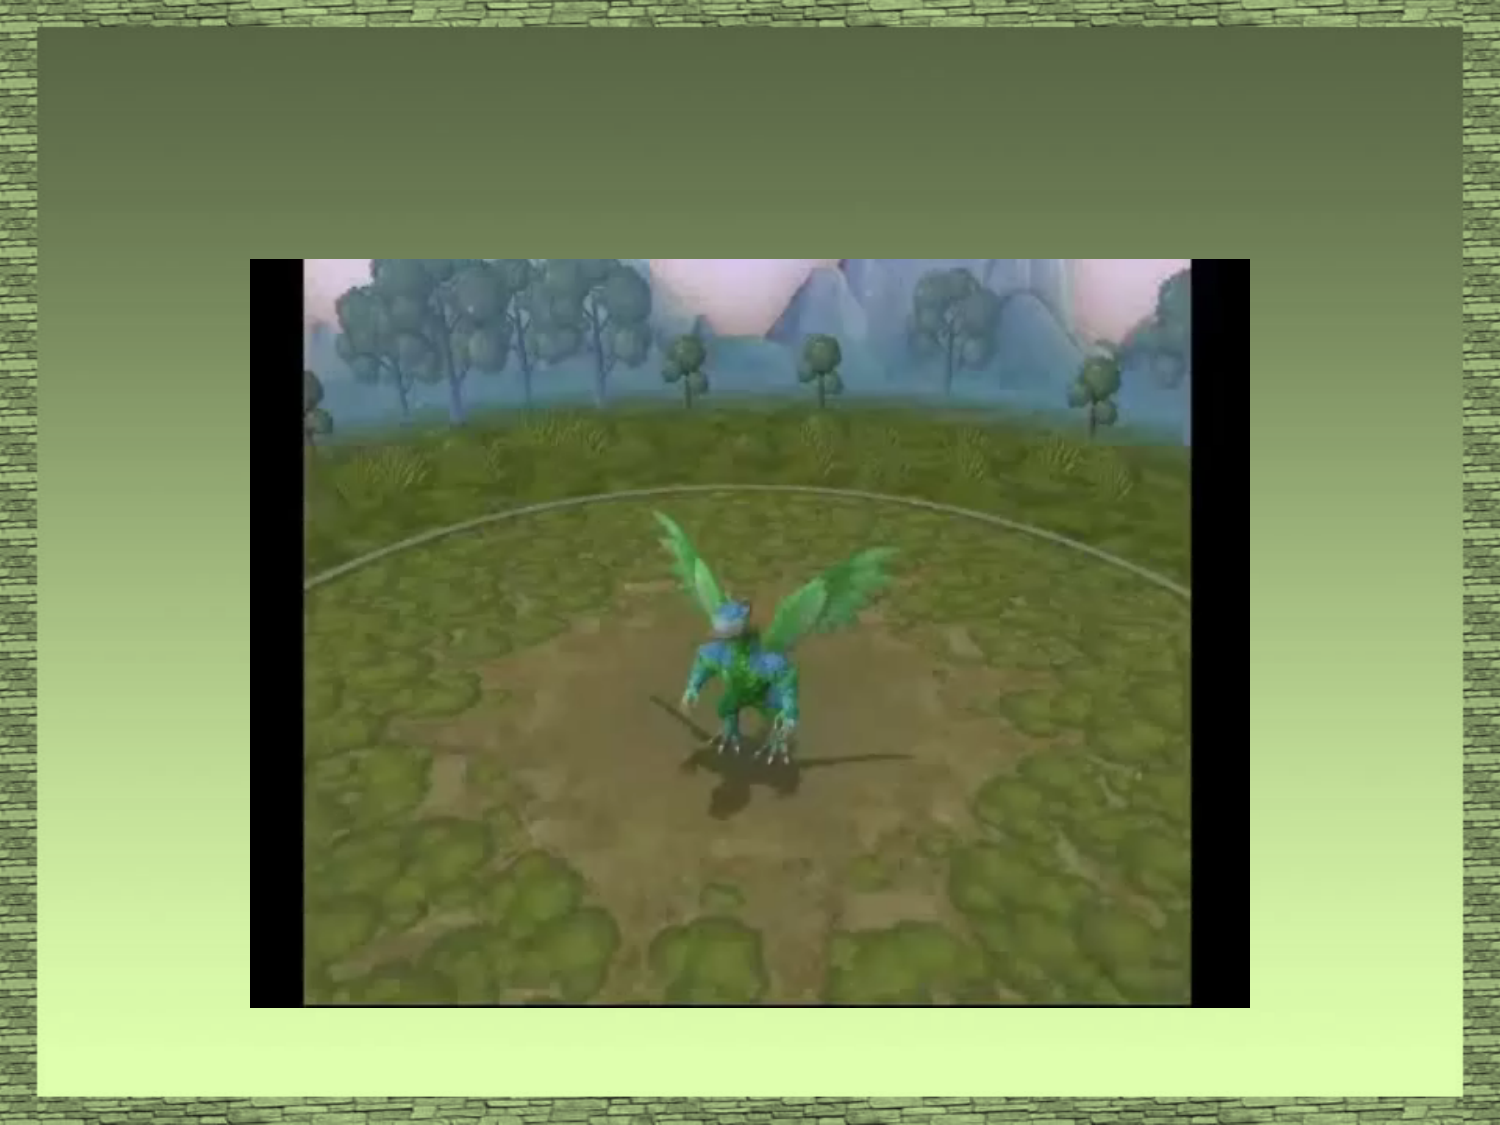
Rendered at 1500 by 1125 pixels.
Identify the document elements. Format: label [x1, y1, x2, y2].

list [249, 258, 1251, 1009]
